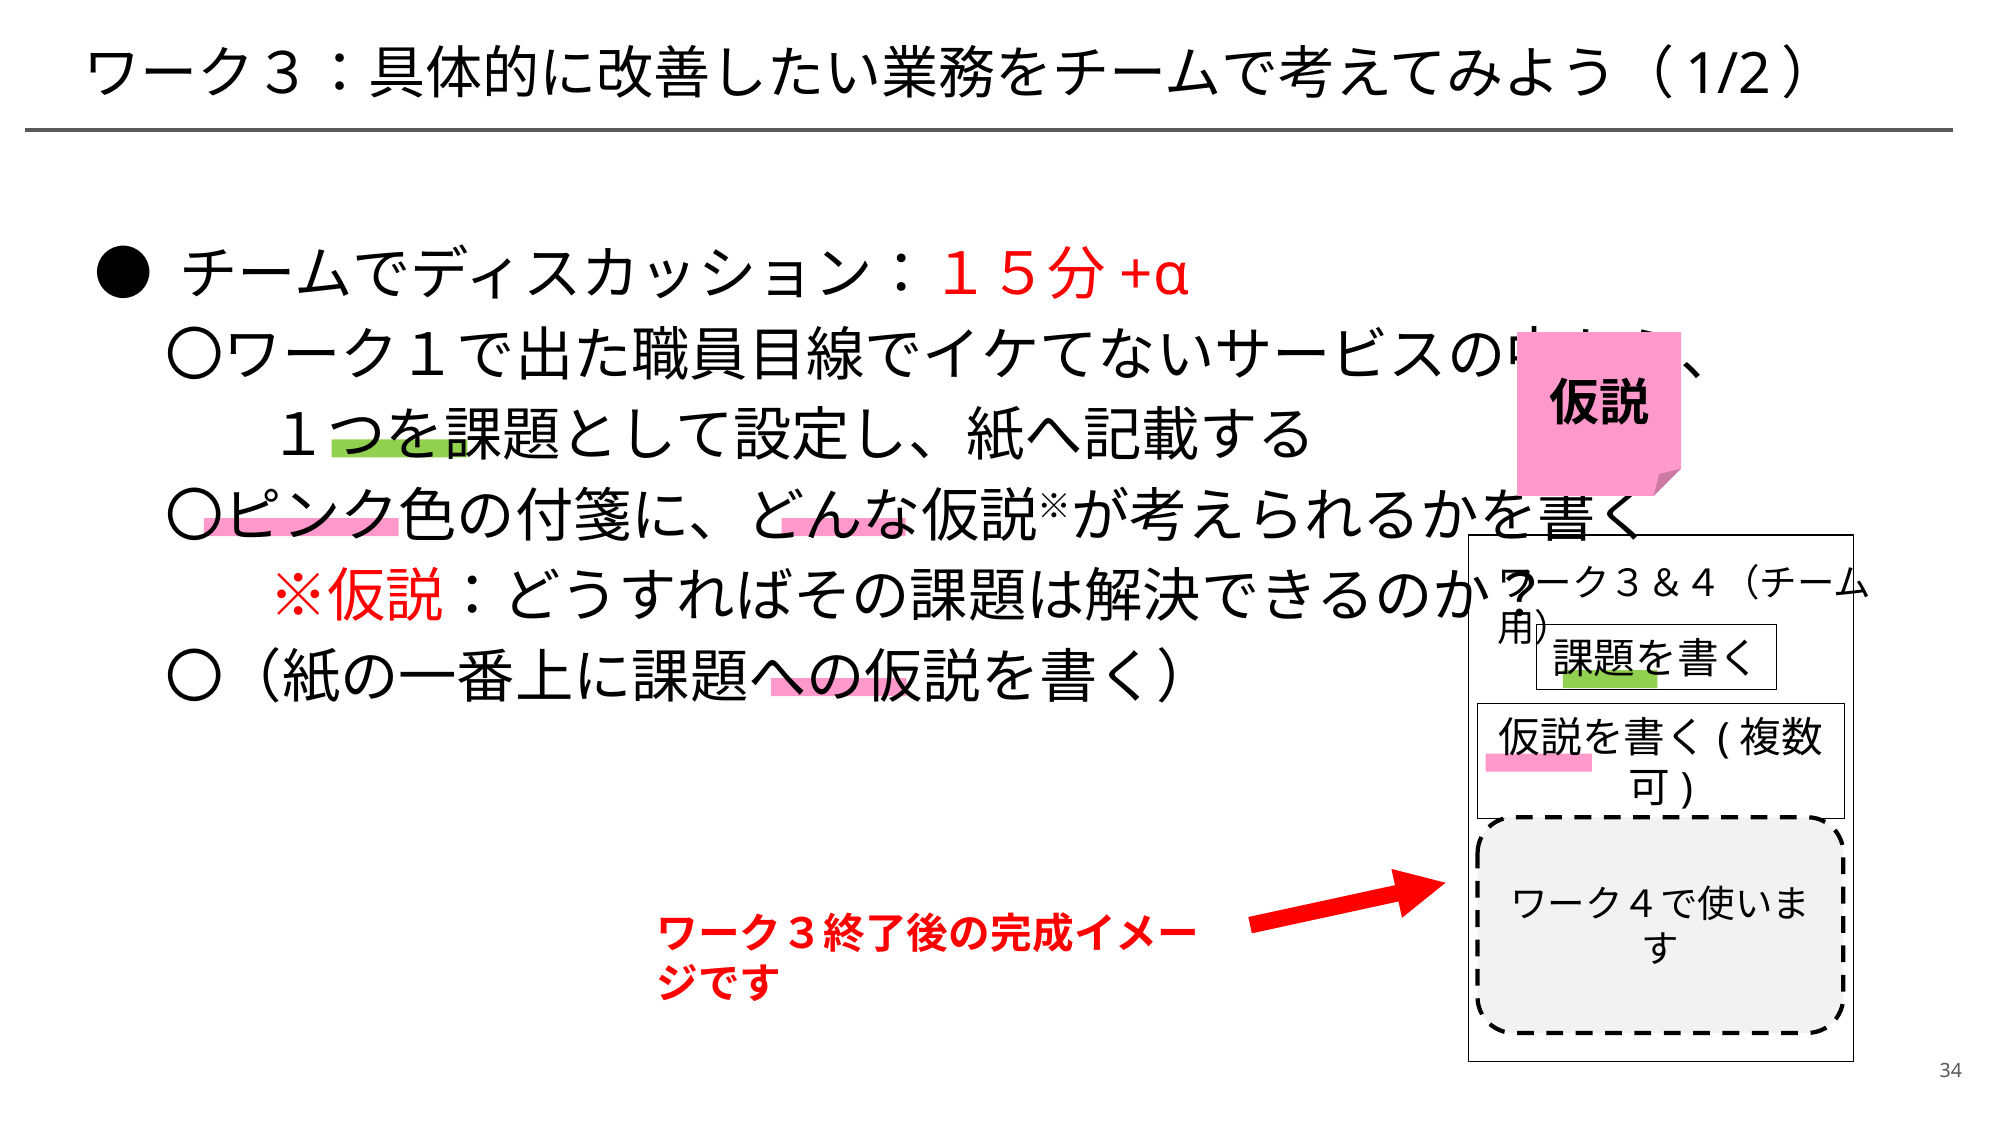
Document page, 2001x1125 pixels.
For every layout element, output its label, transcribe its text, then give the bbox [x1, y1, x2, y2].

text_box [1249, 882, 1446, 926]
text_box [1466, 657, 1856, 1064]
text_box [1750, 533, 1856, 551]
list ● チームでディスカッション：１５分+α 〇ワーク１で出た職員目線でイケてないサービスの中から、 １つを課題として設定し、紙へ記載する 〇ピンク色の付箋に、どんな仮説※が考えられるかを書く ※仮説：どうすればその課題は解決できるのか？ 〇（紙の一番上に課題への仮説を書く） [54, 211, 1750, 959]
text_box ワーク３＆４（チーム用） [1482, 551, 1917, 657]
slide_number 34 [1857, 1027, 1977, 1114]
text_box ワーク３終了後の完成イメージです [641, 899, 1246, 1014]
text_box 仮説を書く(複数可) [1477, 703, 1845, 819]
text_box 課題を書く [1536, 624, 1777, 690]
text_box 仮説 [1515, 329, 1684, 498]
text_box ワーク４で使います [1475, 815, 1846, 1036]
title ワーク３：具体的に改善したい業務をチームで考えてみよう（1/2） [68, 21, 1857, 136]
